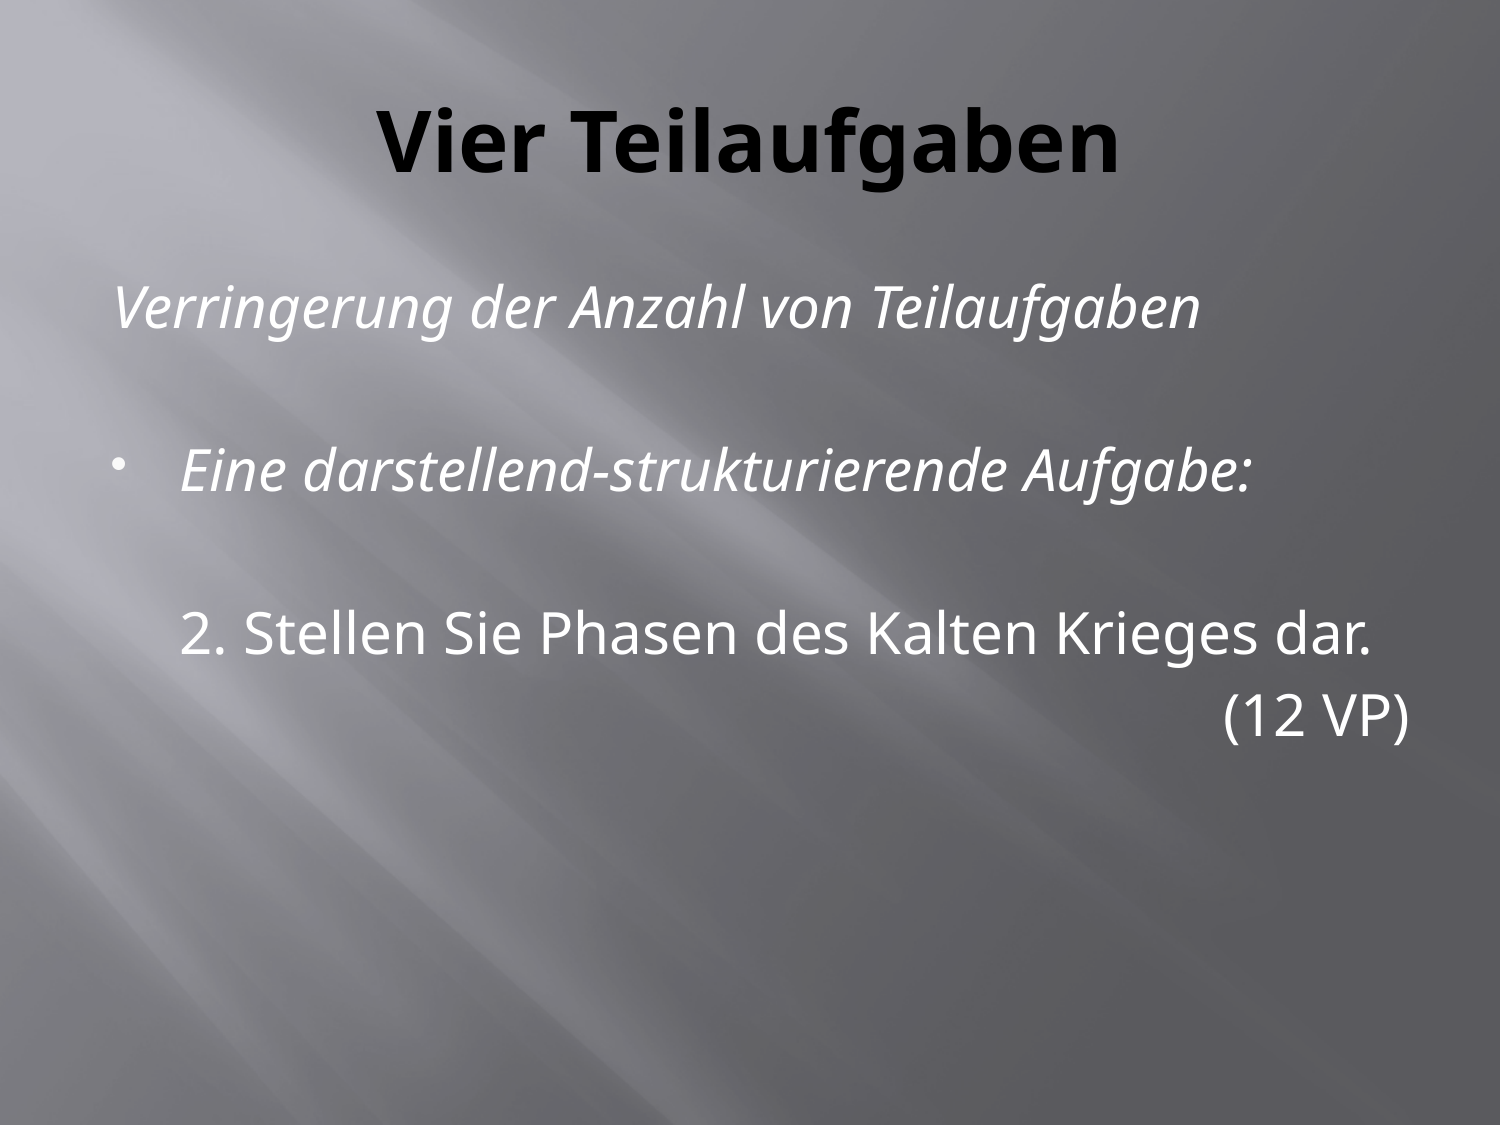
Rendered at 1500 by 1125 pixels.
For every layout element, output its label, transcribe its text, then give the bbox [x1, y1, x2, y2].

title Vier Teilaufgaben [75, 45, 1425, 233]
list Verringerung der Anzahl von Teilaufgaben Eine darstellend-strukturierende Aufgabe: 2. Stellen Sie Phasen des Kalten Krieges dar. (12 VP) [75, 262, 1425, 1035]
